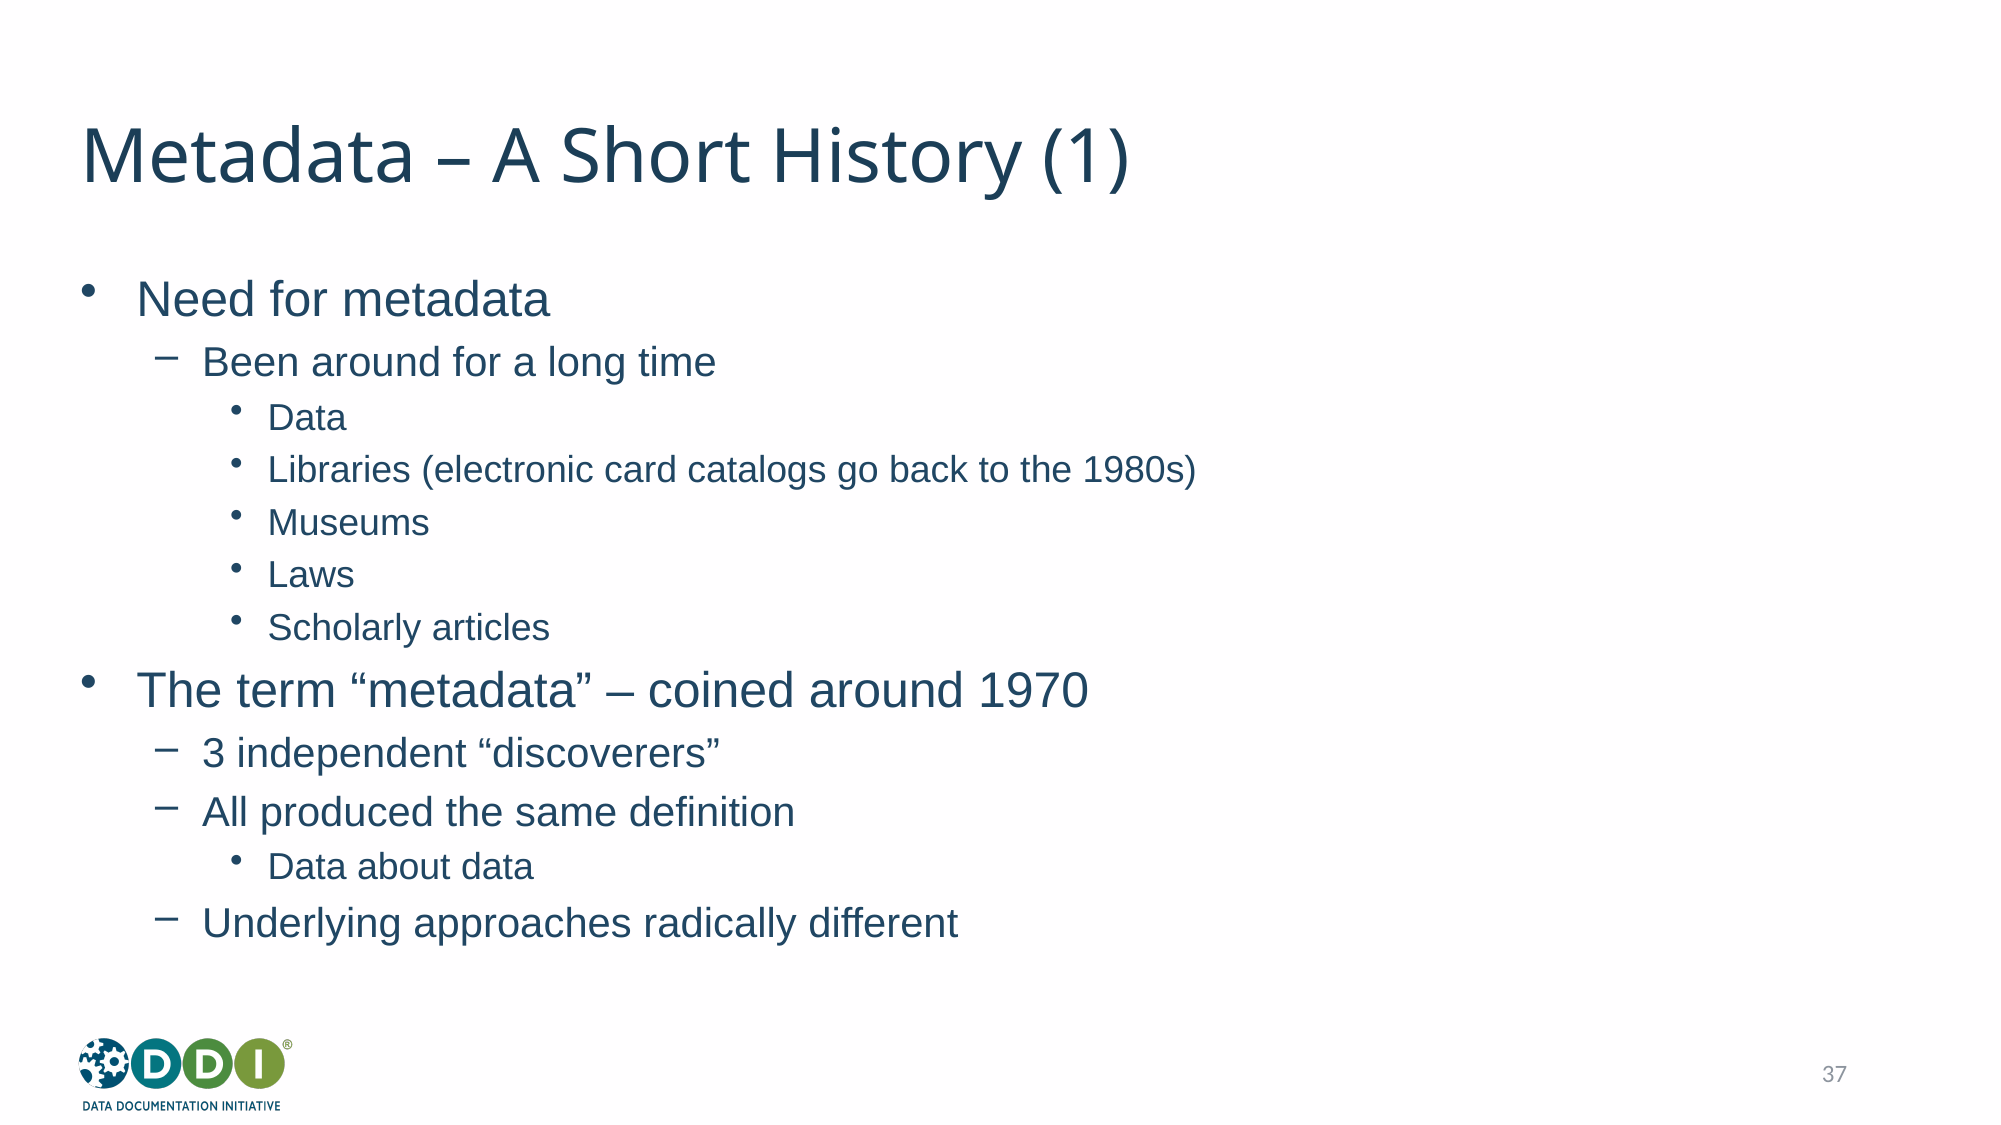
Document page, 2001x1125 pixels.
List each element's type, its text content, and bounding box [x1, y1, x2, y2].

list Need for metadata Been around for a long time Data Libraries (electronic card catalogs go back to the 1980s) Museums Laws Scholarly articles The term “metadata” – coined around 1970 3 independent “discoverers” All produced the same definition Data about data Underlying approaches radically different [65, 259, 1916, 1019]
picture [65, 1032, 305, 1115]
title Metadata – A Short History (1) [65, 59, 1916, 247]
slide_number 37 [1412, 1042, 1863, 1103]
